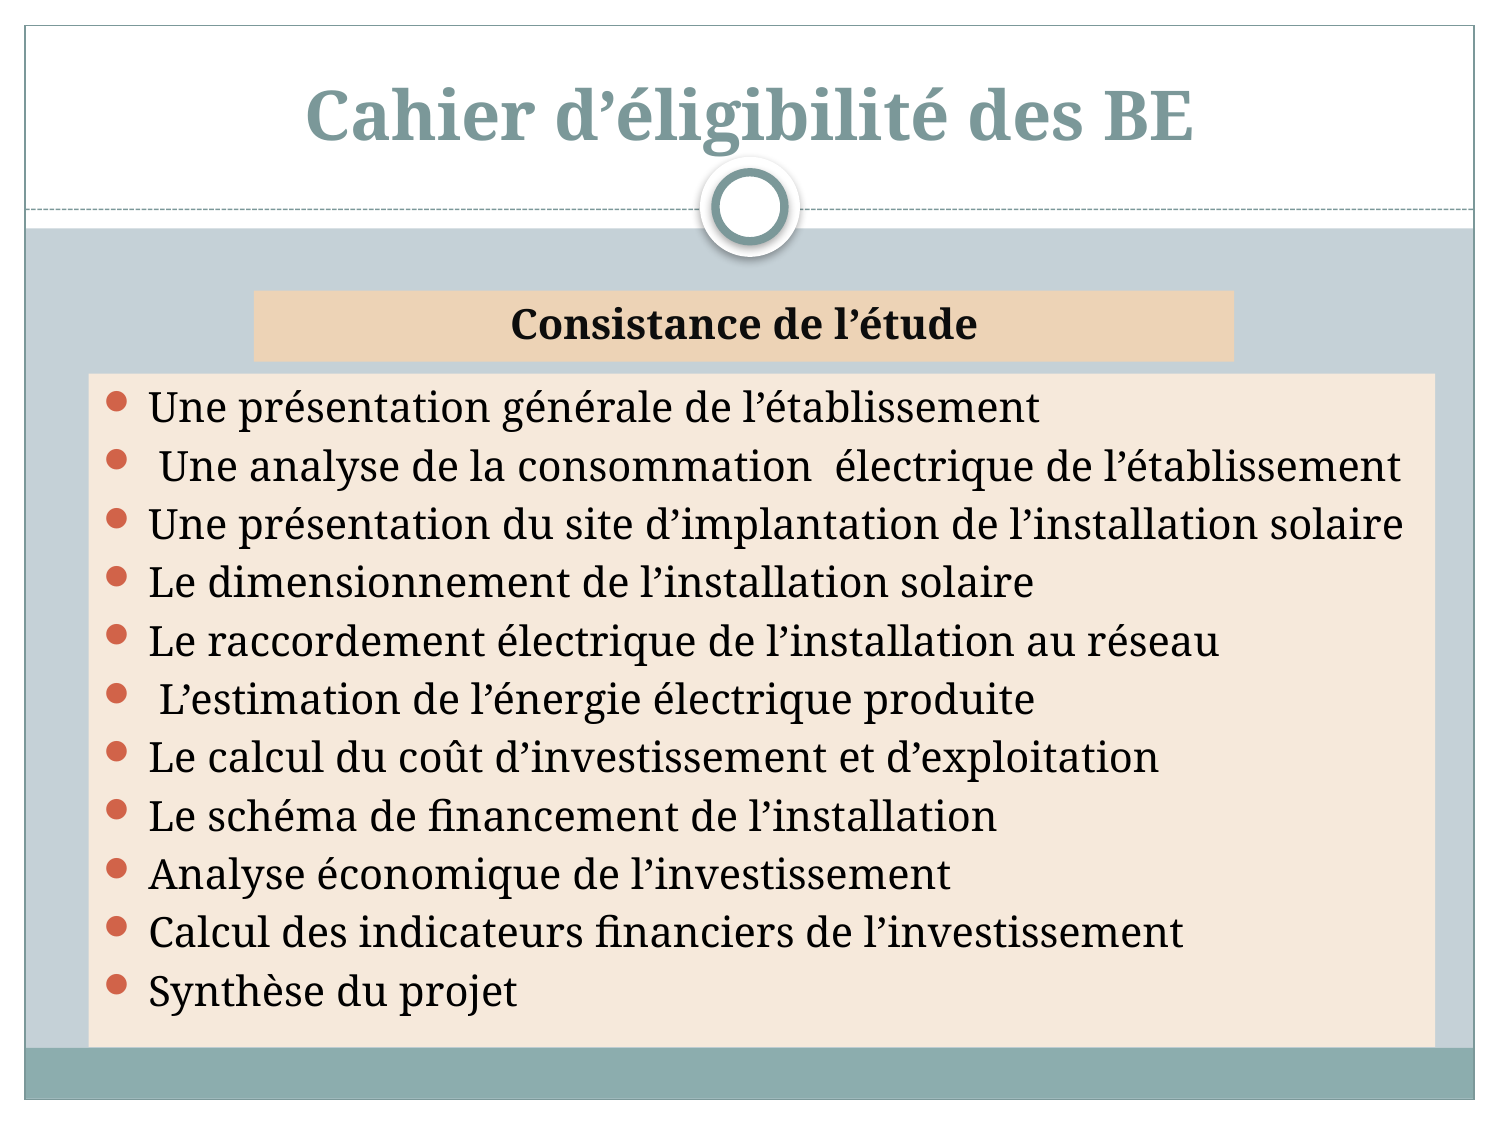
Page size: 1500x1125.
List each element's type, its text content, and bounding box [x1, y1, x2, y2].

list Une présentation générale de l’établissement Une analyse de la consommation électrique de l’établissement Une présentation du site d’implantation de l’installation solaire Le dimensionnement de l’installation solaire Le raccordement électrique de l’installation au réseau L’estimation de l’énergie électrique produite Le calcul du coût d’investissement et d’exploitation Le schéma de financement de l’installation Analyse économique de l’investissement Calcul des indicateurs financiers de l’investissement Synthèse du projet [88, 373, 1436, 1047]
text_box Consistance de l’étude [253, 290, 1235, 362]
title Cahier d’éligibilité des BE [49, 37, 1450, 162]
